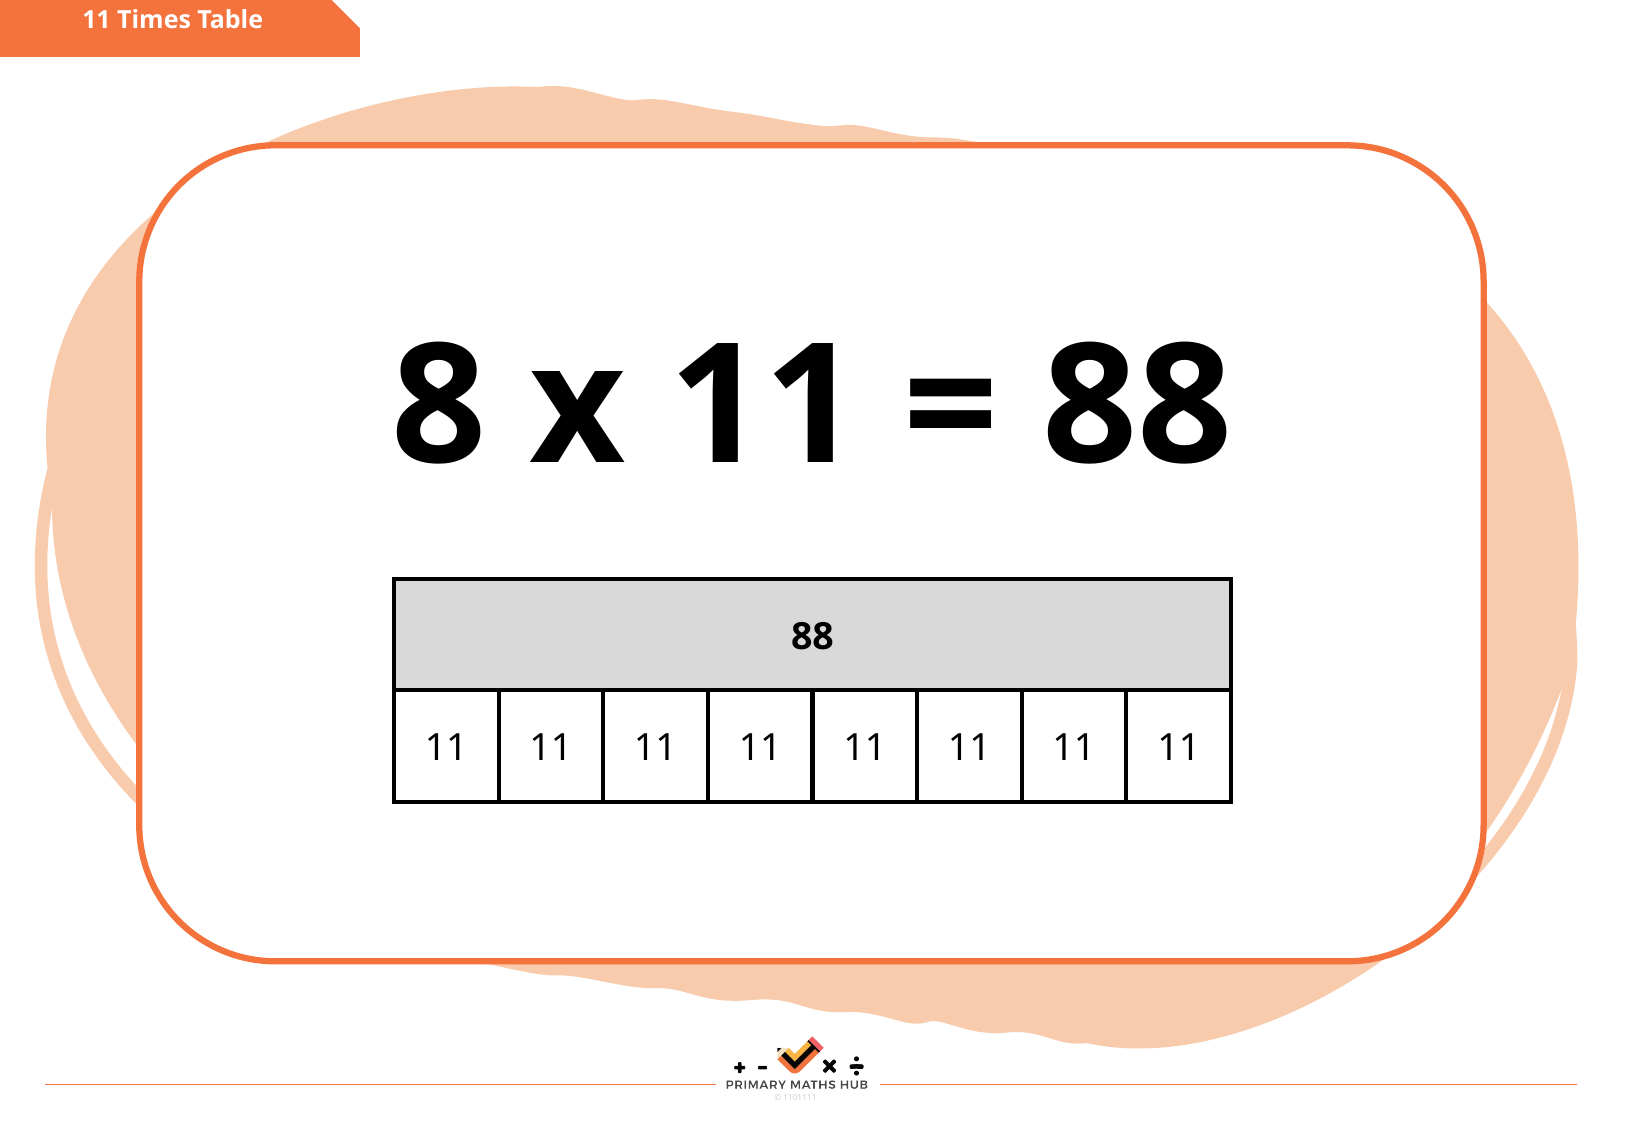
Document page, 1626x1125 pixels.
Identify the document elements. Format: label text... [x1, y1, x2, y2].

table_cell 11 [710, 692, 810, 800]
text_box 11 Times Table [0, 0, 361, 58]
table_cell 11 [919, 692, 1020, 800]
text_box 8 x 11 = 88 [140, 288, 1485, 503]
table_header 88 [396, 581, 1229, 688]
text_box © 1101111 [720, 1084, 870, 1110]
text_box [273, 91, 956, 144]
table_cell 11 [605, 692, 706, 800]
text_box [138, 144, 1485, 963]
picture [722, 1034, 872, 1094]
table_cell 11 [815, 692, 915, 800]
table_cell 11 [396, 692, 497, 800]
table_cell 11 [1024, 692, 1124, 800]
table_cell 11 [1128, 692, 1229, 800]
text_box [39, 214, 155, 799]
table_cell 11 [501, 692, 601, 800]
text_box [1479, 300, 1579, 867]
text_box [496, 960, 1374, 1044]
